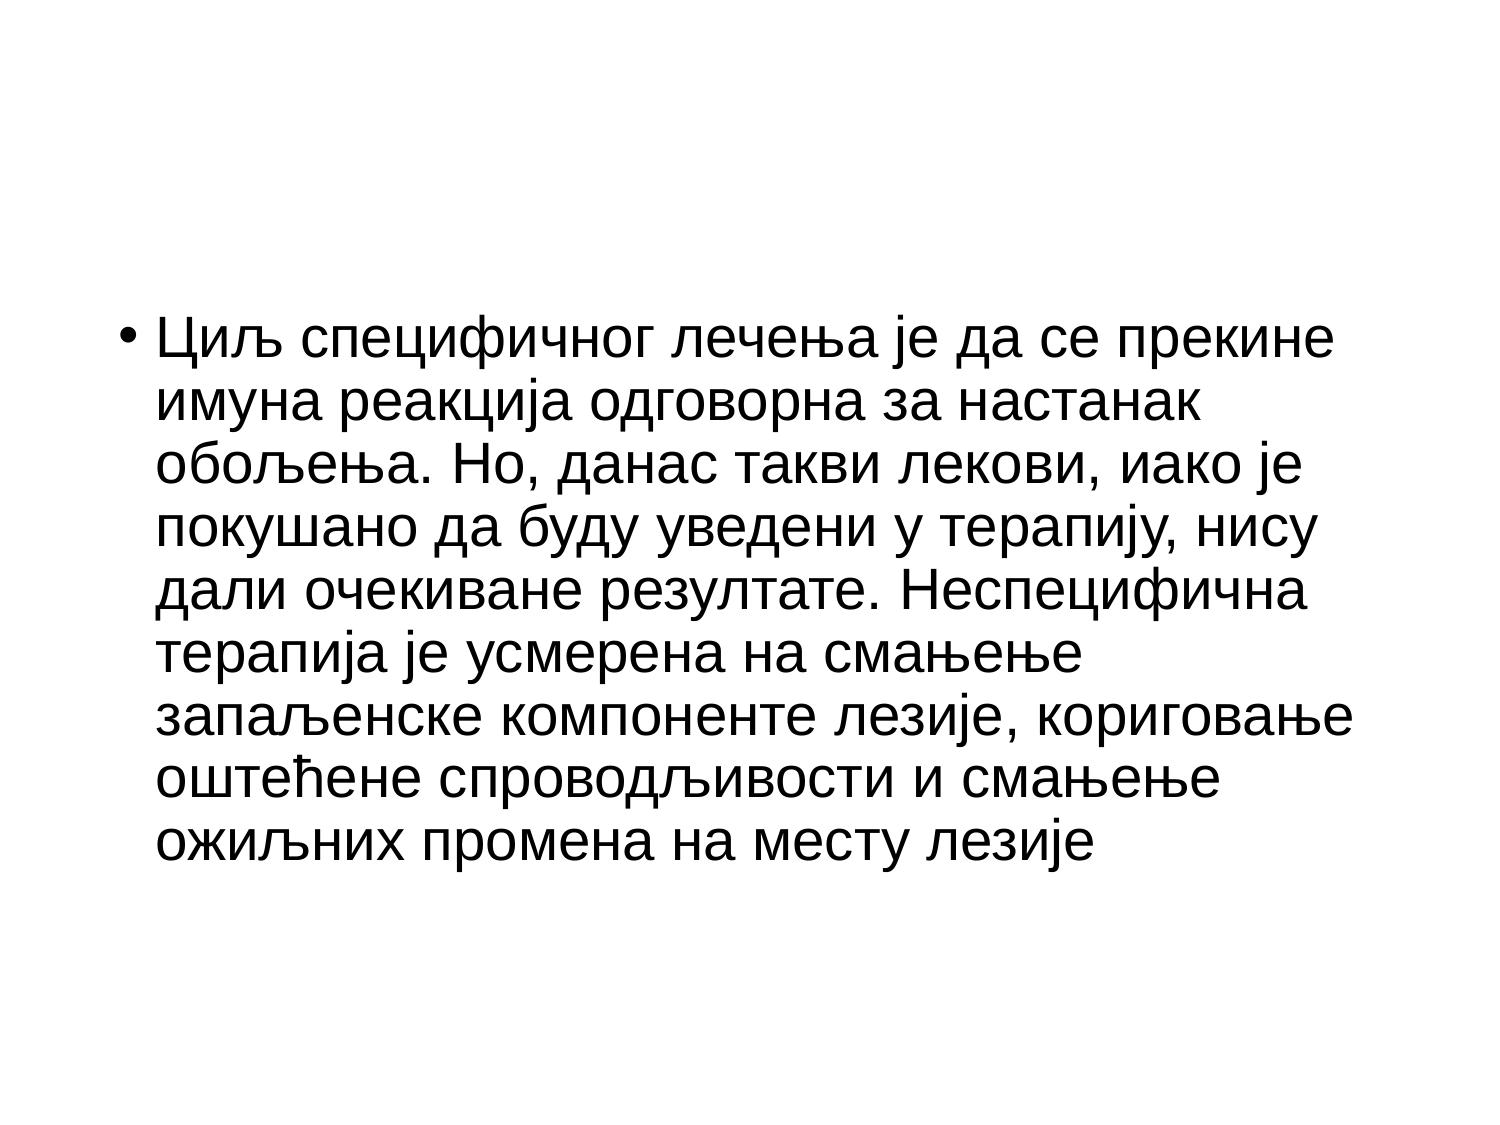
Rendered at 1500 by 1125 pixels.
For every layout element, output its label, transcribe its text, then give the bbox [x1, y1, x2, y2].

list Циљ специфичног лечења је да се прекине имуна реакција одговорна за настанак обољења. Но, данас такви лекови, иако је покушано да буду уведени у терапију, нису дали очекиване резултате. Неспецифична терапија је усмерена на смањење запаљенске компоненте лезије, кориговање оштећене спроводљивости и смањење ожиљних промена на месту лезије [103, 299, 1397, 1014]
